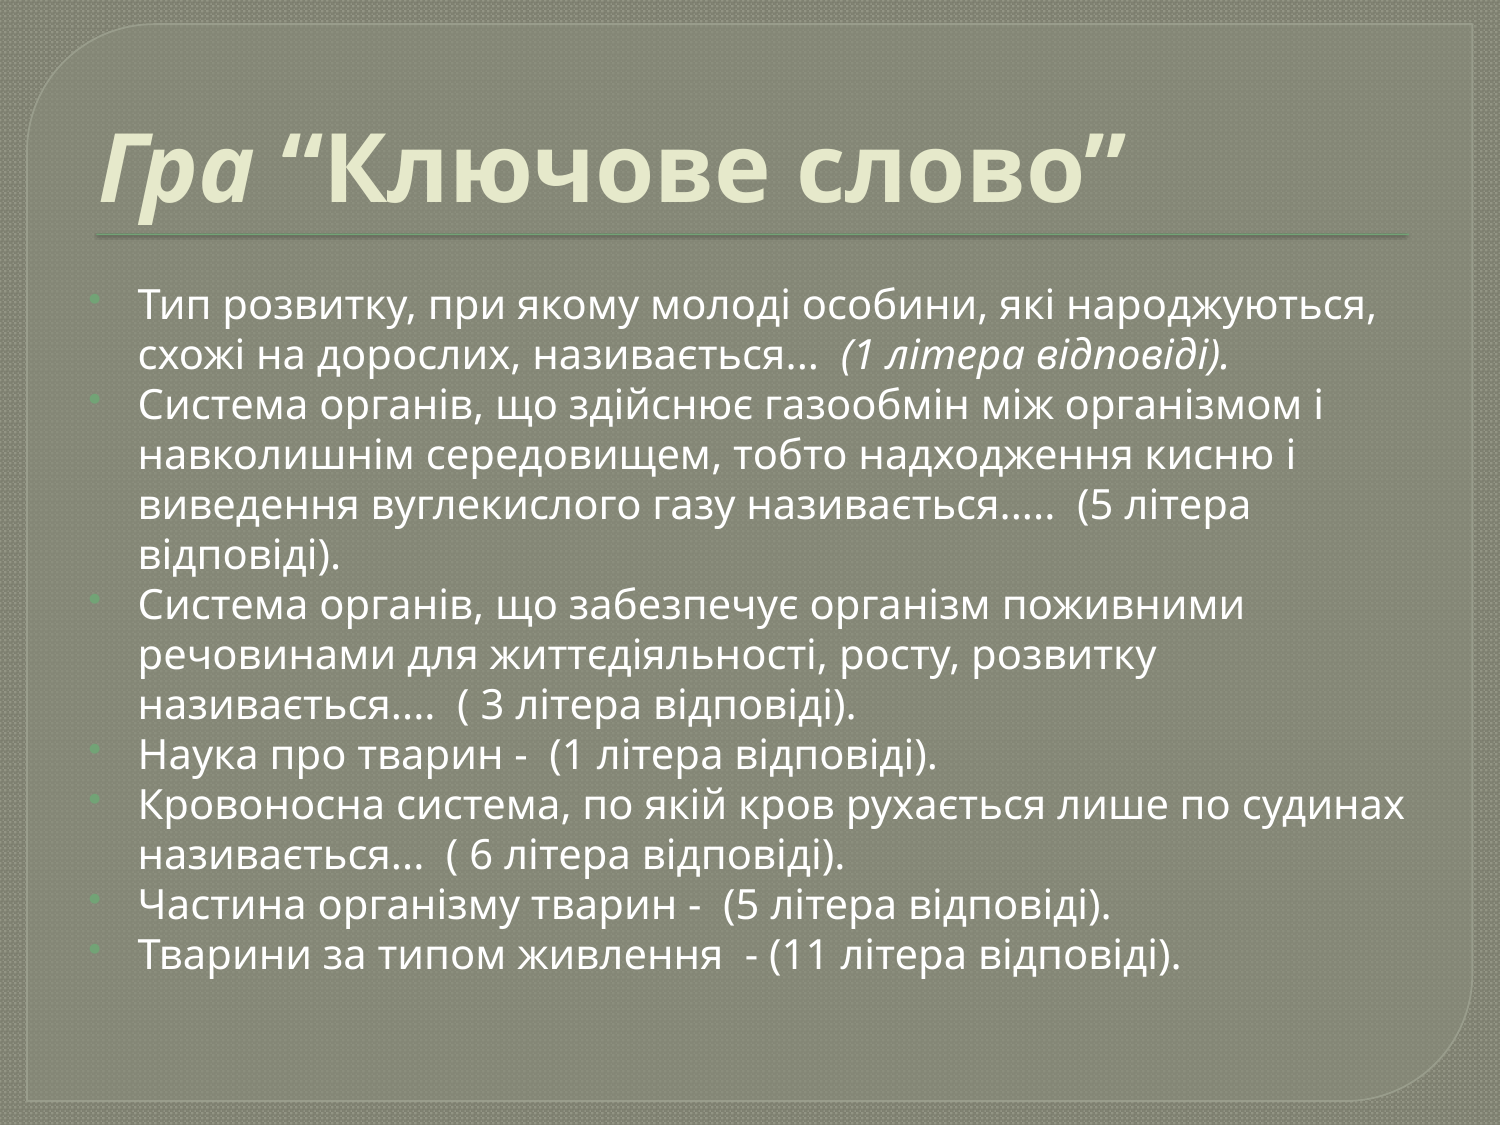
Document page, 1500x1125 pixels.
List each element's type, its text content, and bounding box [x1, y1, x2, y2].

list Тип розвитку, при якому молоді особини, які народжуються, схожі на дорослих, називається... (1 літера відповіді). Система органів, що здійснює газообмін між організмом і навколишнім середовищем, тобто надходження кисню і виведення вуглекислого газу називається..... (5 літера відповіді). Система органів, що забезпечує організм поживними речовинами для життєдіяльності, росту, розвитку називається.... ( 3 літера відповіді). Наука про тварин - (1 літера відповіді). Кровоносна система, по якій кров рухається лише по судинах називається... ( 6 літера відповіді). Частина організму тварин - (5 літера відповіді). Тварини за типом живлення - (11 літера відповіді). [75, 270, 1425, 1013]
title Гра “Ключове слово” [75, 41, 1425, 230]
